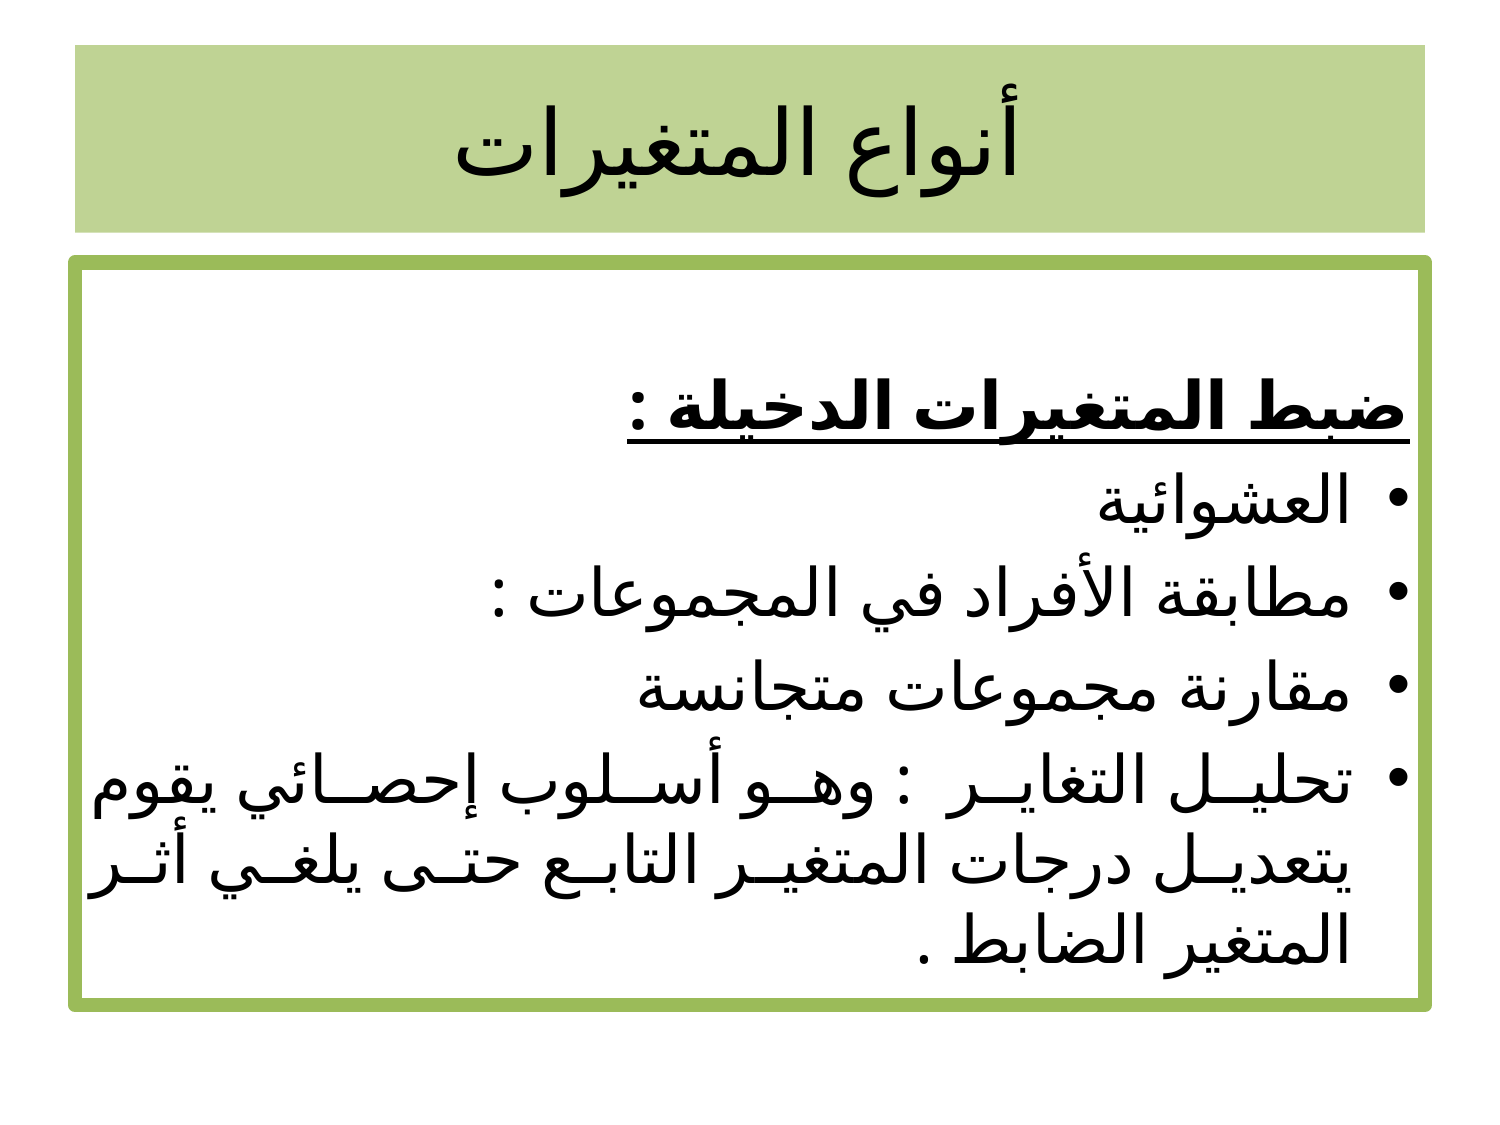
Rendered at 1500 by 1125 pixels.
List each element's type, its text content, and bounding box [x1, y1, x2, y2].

title أنواع المتغيرات [75, 45, 1425, 233]
list ضبط المتغيرات الدخيلة : العشوائية مطابقة الأفراد في المجموعات : مقارنة مجموعات متجانسة تحليل التغاير : وهو أسلوب إحصائي يقوم يتعديل درجات المتغير التابع حتى يلغي أثر المتغير الضابط . [75, 262, 1425, 1005]
